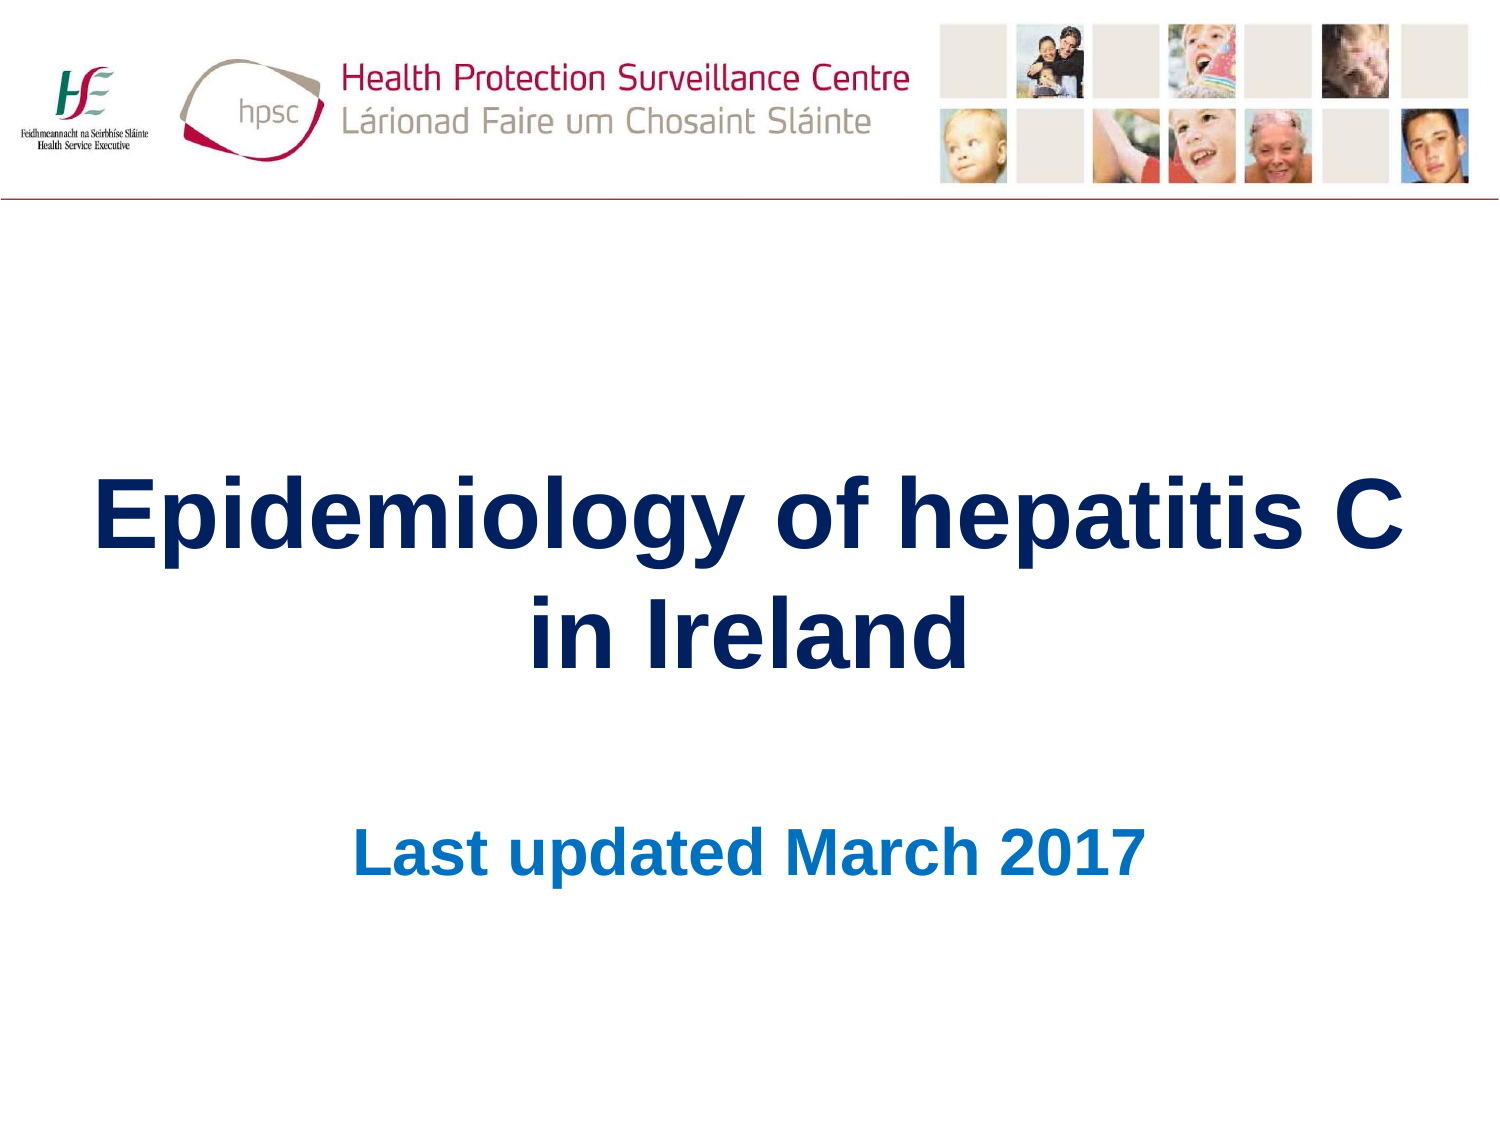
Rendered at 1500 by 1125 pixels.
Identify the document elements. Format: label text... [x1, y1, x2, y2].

picture [0, 0, 1500, 201]
title Epidemiology of hepatitis C in Ireland Last updated March 2017 [52, 349, 1448, 988]
